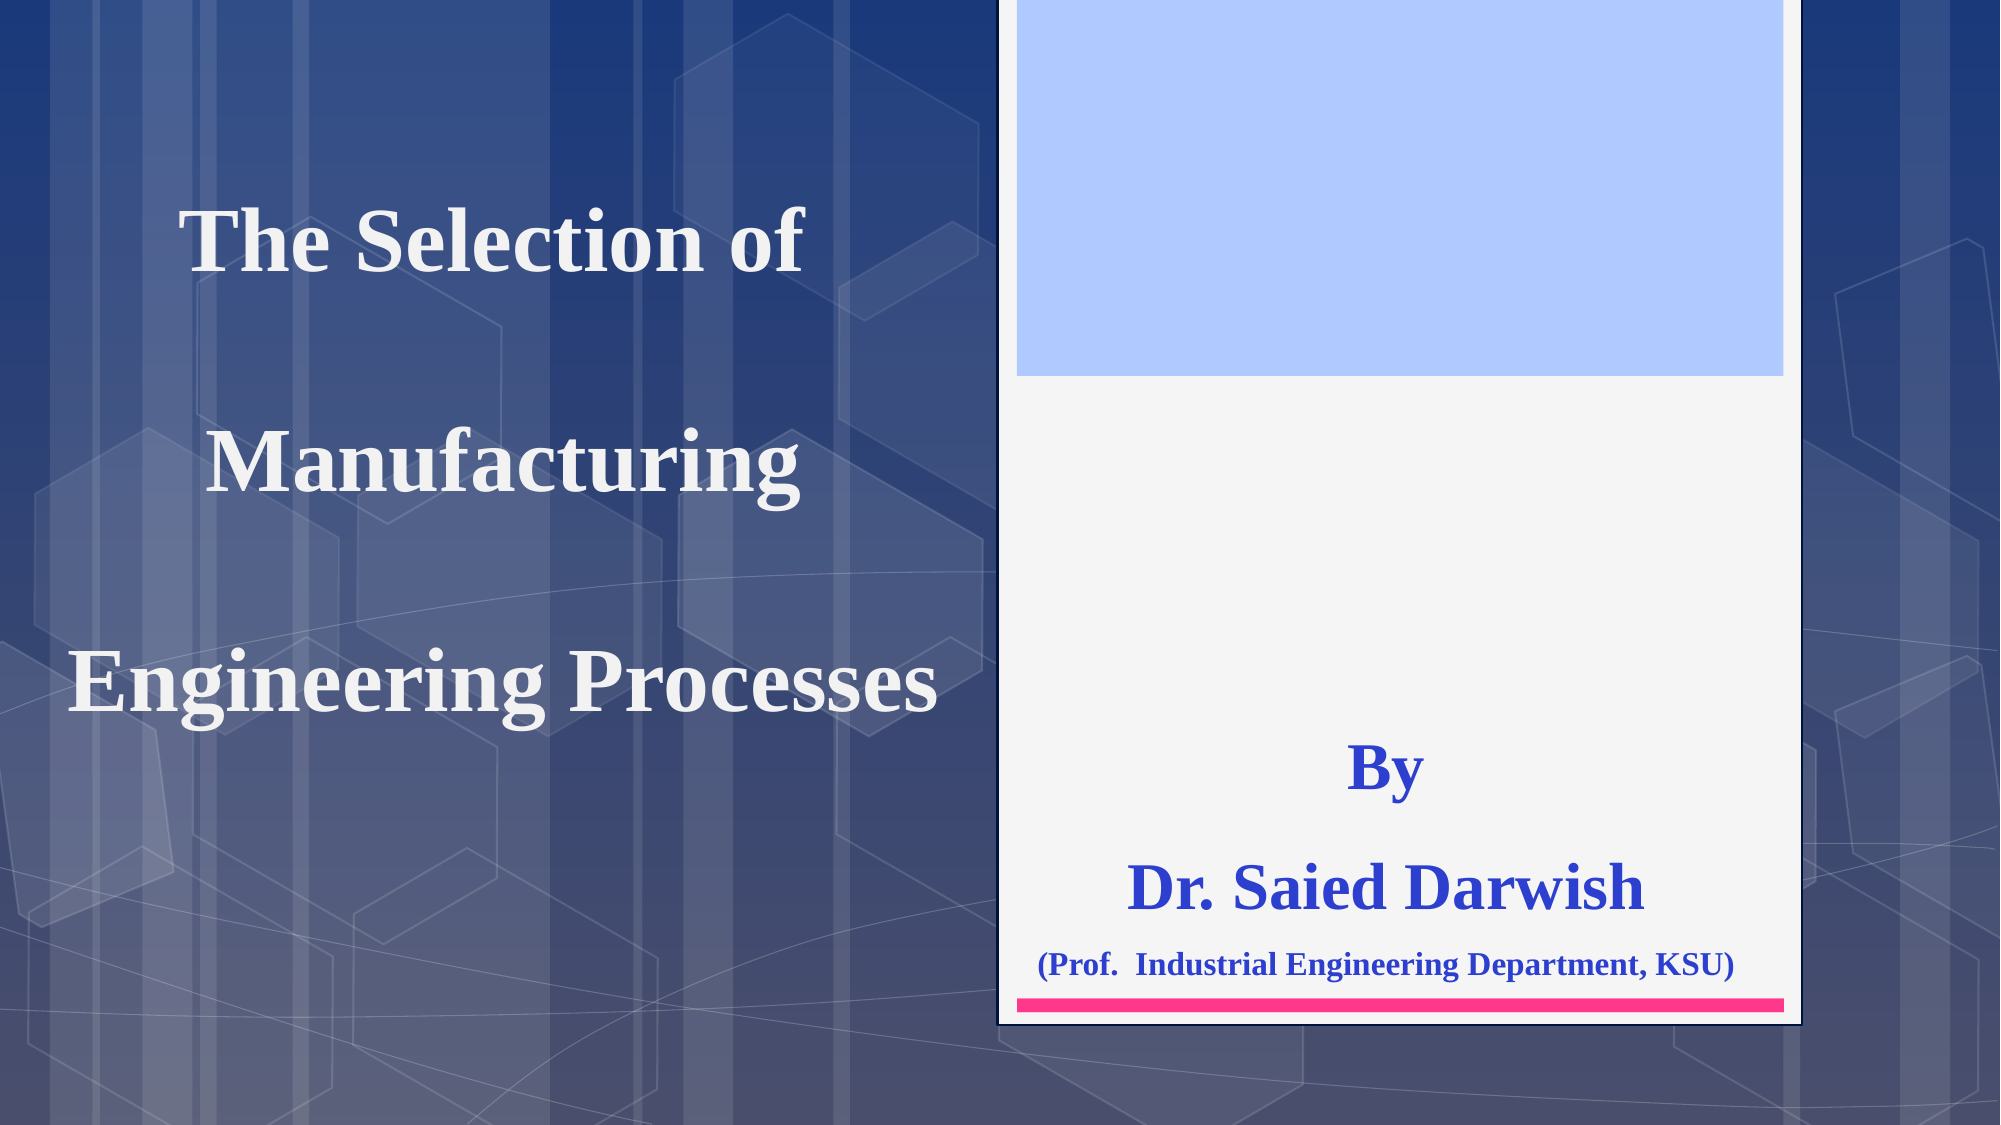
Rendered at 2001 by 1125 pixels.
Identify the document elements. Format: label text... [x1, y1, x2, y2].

title By Dr. Saied Darwish (Prof. Industrial Engineering Department, KSU) [990, 688, 1783, 1070]
text_box The Selection of Manufacturing Engineering Processes [19, 62, 989, 738]
